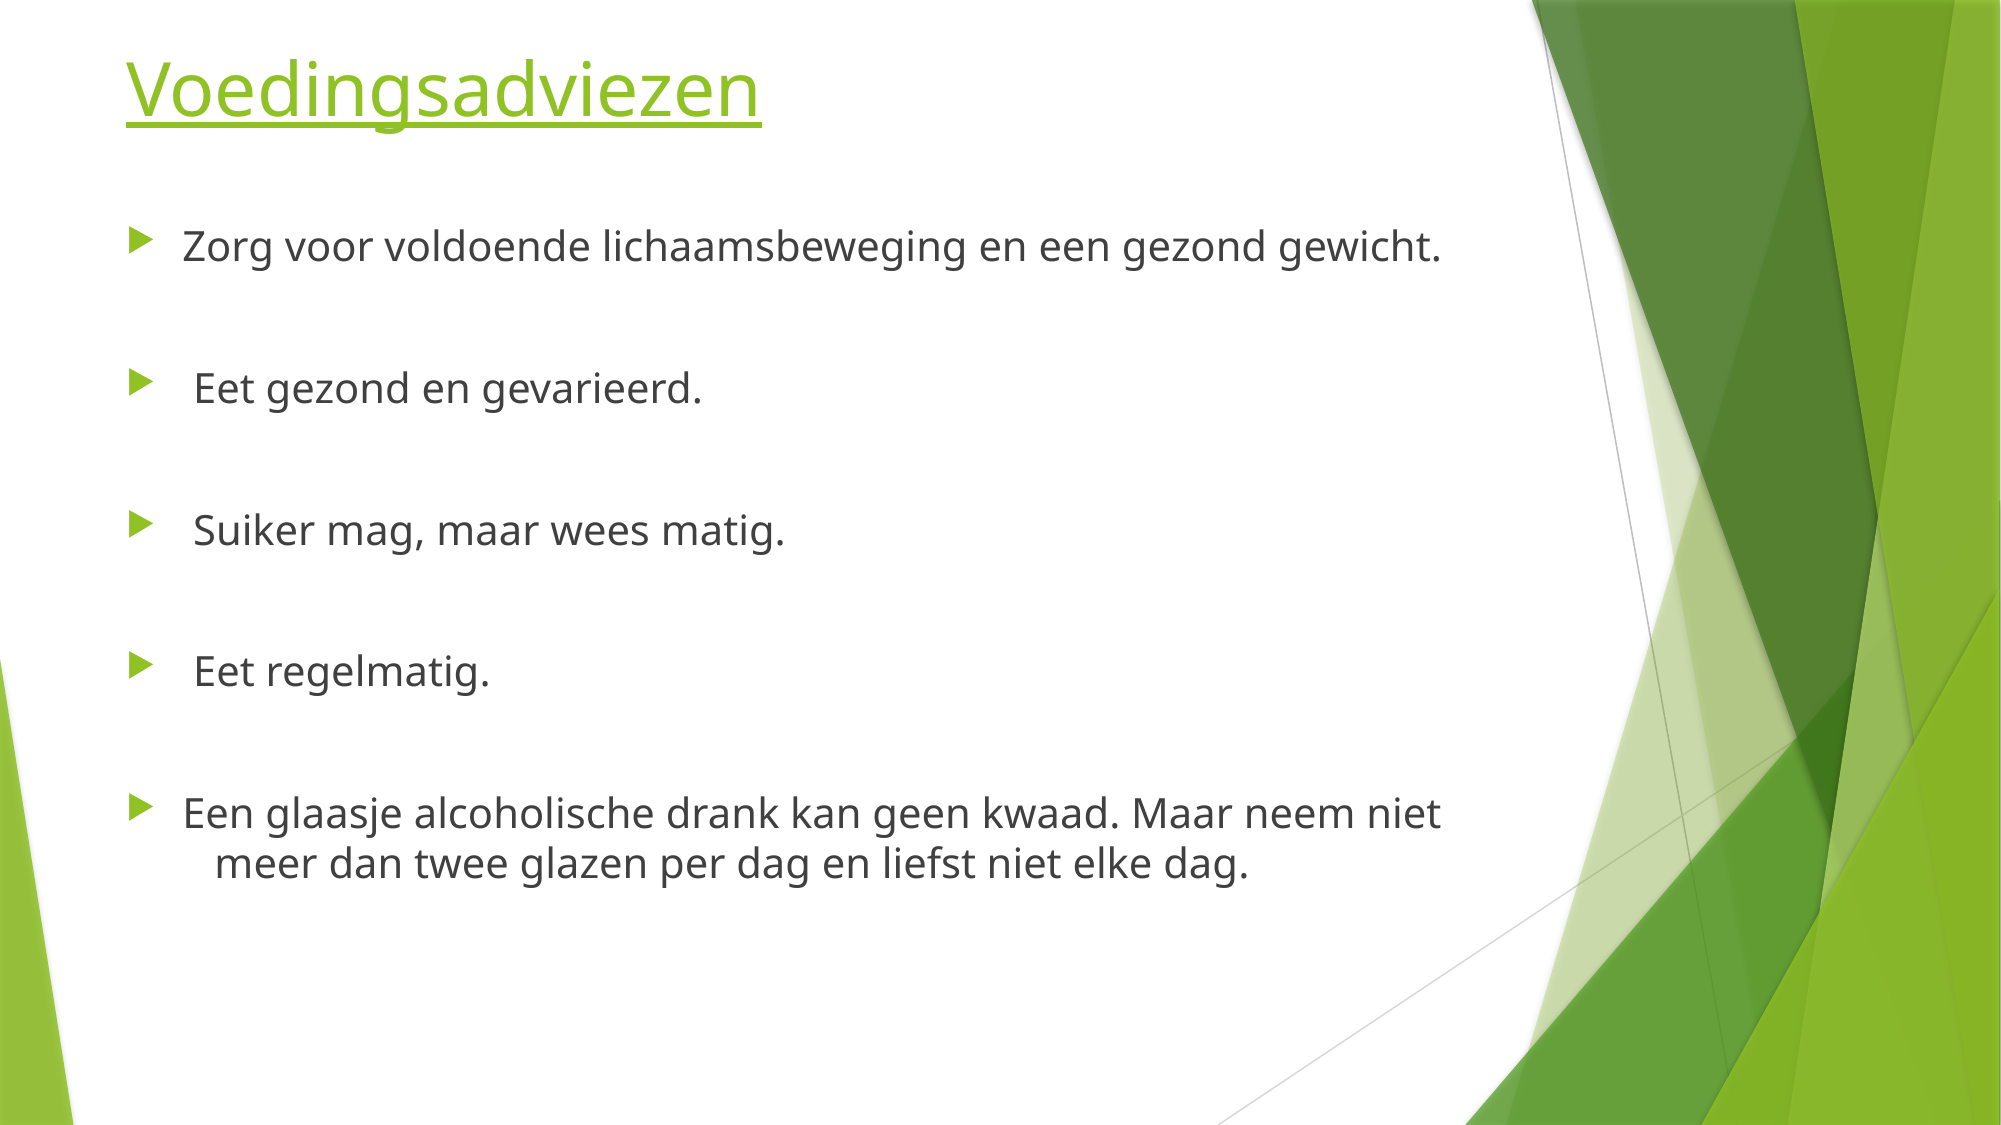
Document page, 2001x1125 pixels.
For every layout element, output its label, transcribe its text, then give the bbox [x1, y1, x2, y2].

title Voedingsadviezen [111, 34, 1522, 141]
list Zorg voor voldoende lichaamsbeweging en een gezond gewicht. Eet gezond en gevarieerd. Suiker mag, maar wees matig. Eet regelmatig. Een glaasje alcoholische drank kan geen kwaad. Maar neem niet meer dan twee glazen per dag en liefst niet elke dag. [111, 141, 1522, 992]
